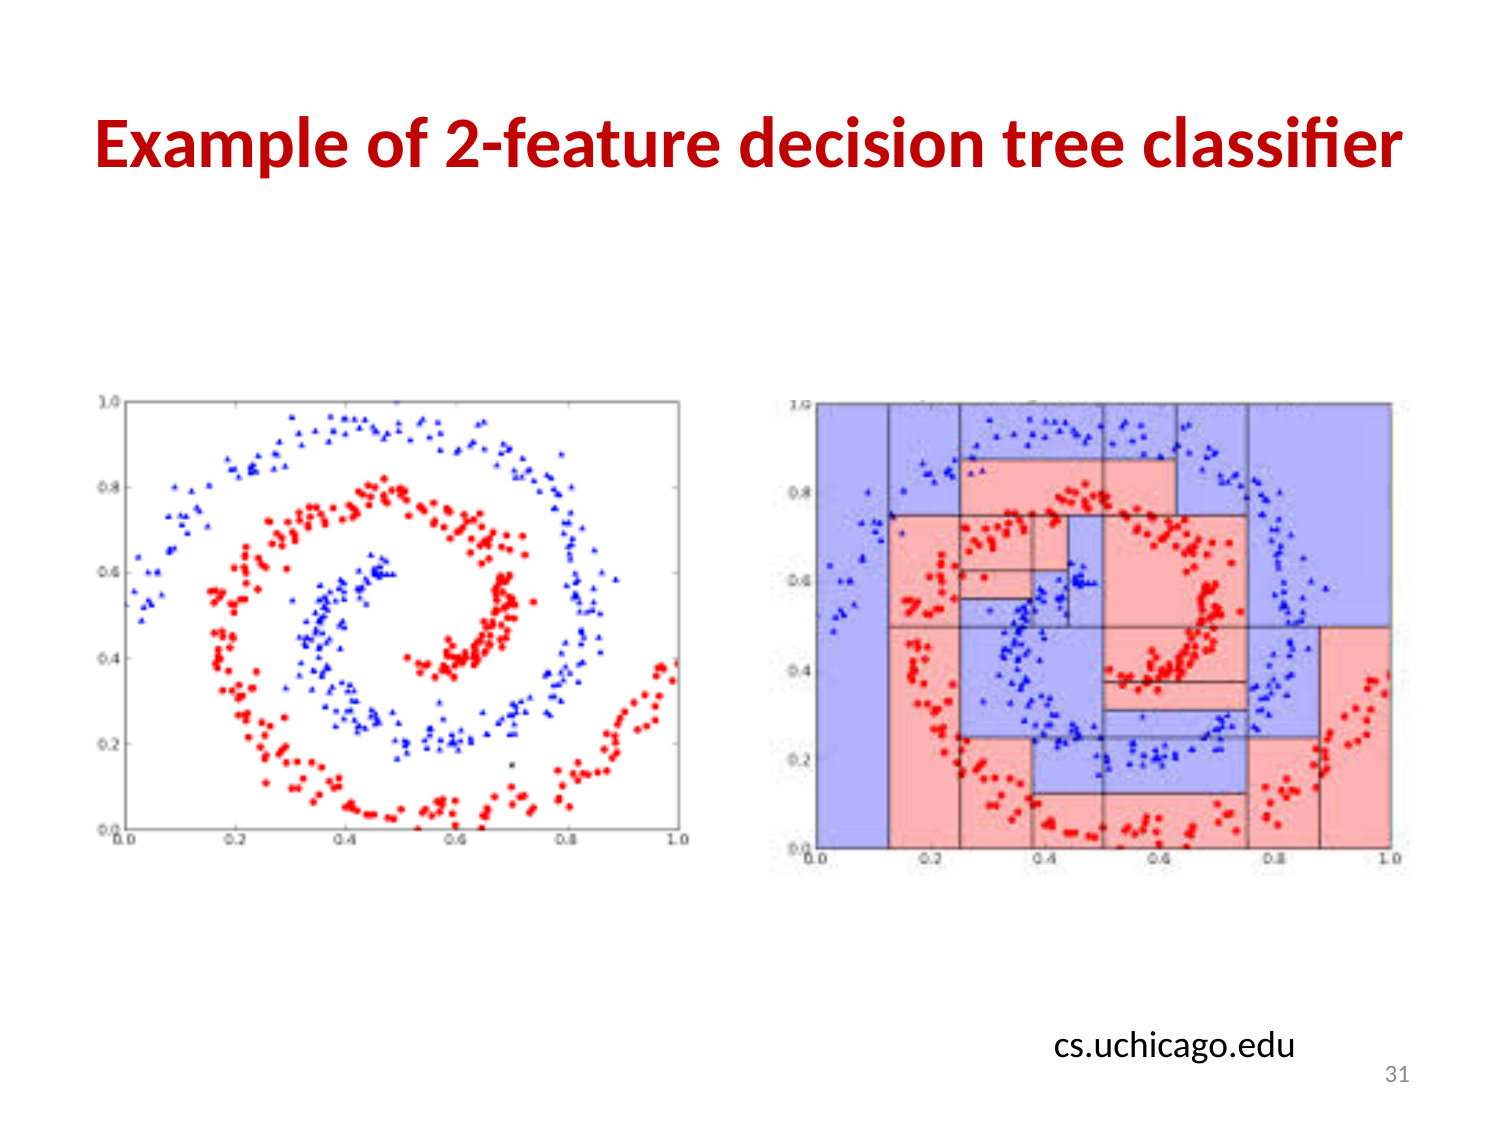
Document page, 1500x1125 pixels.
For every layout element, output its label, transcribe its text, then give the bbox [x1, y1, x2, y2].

text_box cs.uchicago.edu [1039, 1012, 1312, 1073]
slide_number 31 [1074, 1042, 1425, 1103]
title Example of 2-feature decision tree classifier [75, 45, 1425, 233]
picture [37, 349, 1466, 905]
